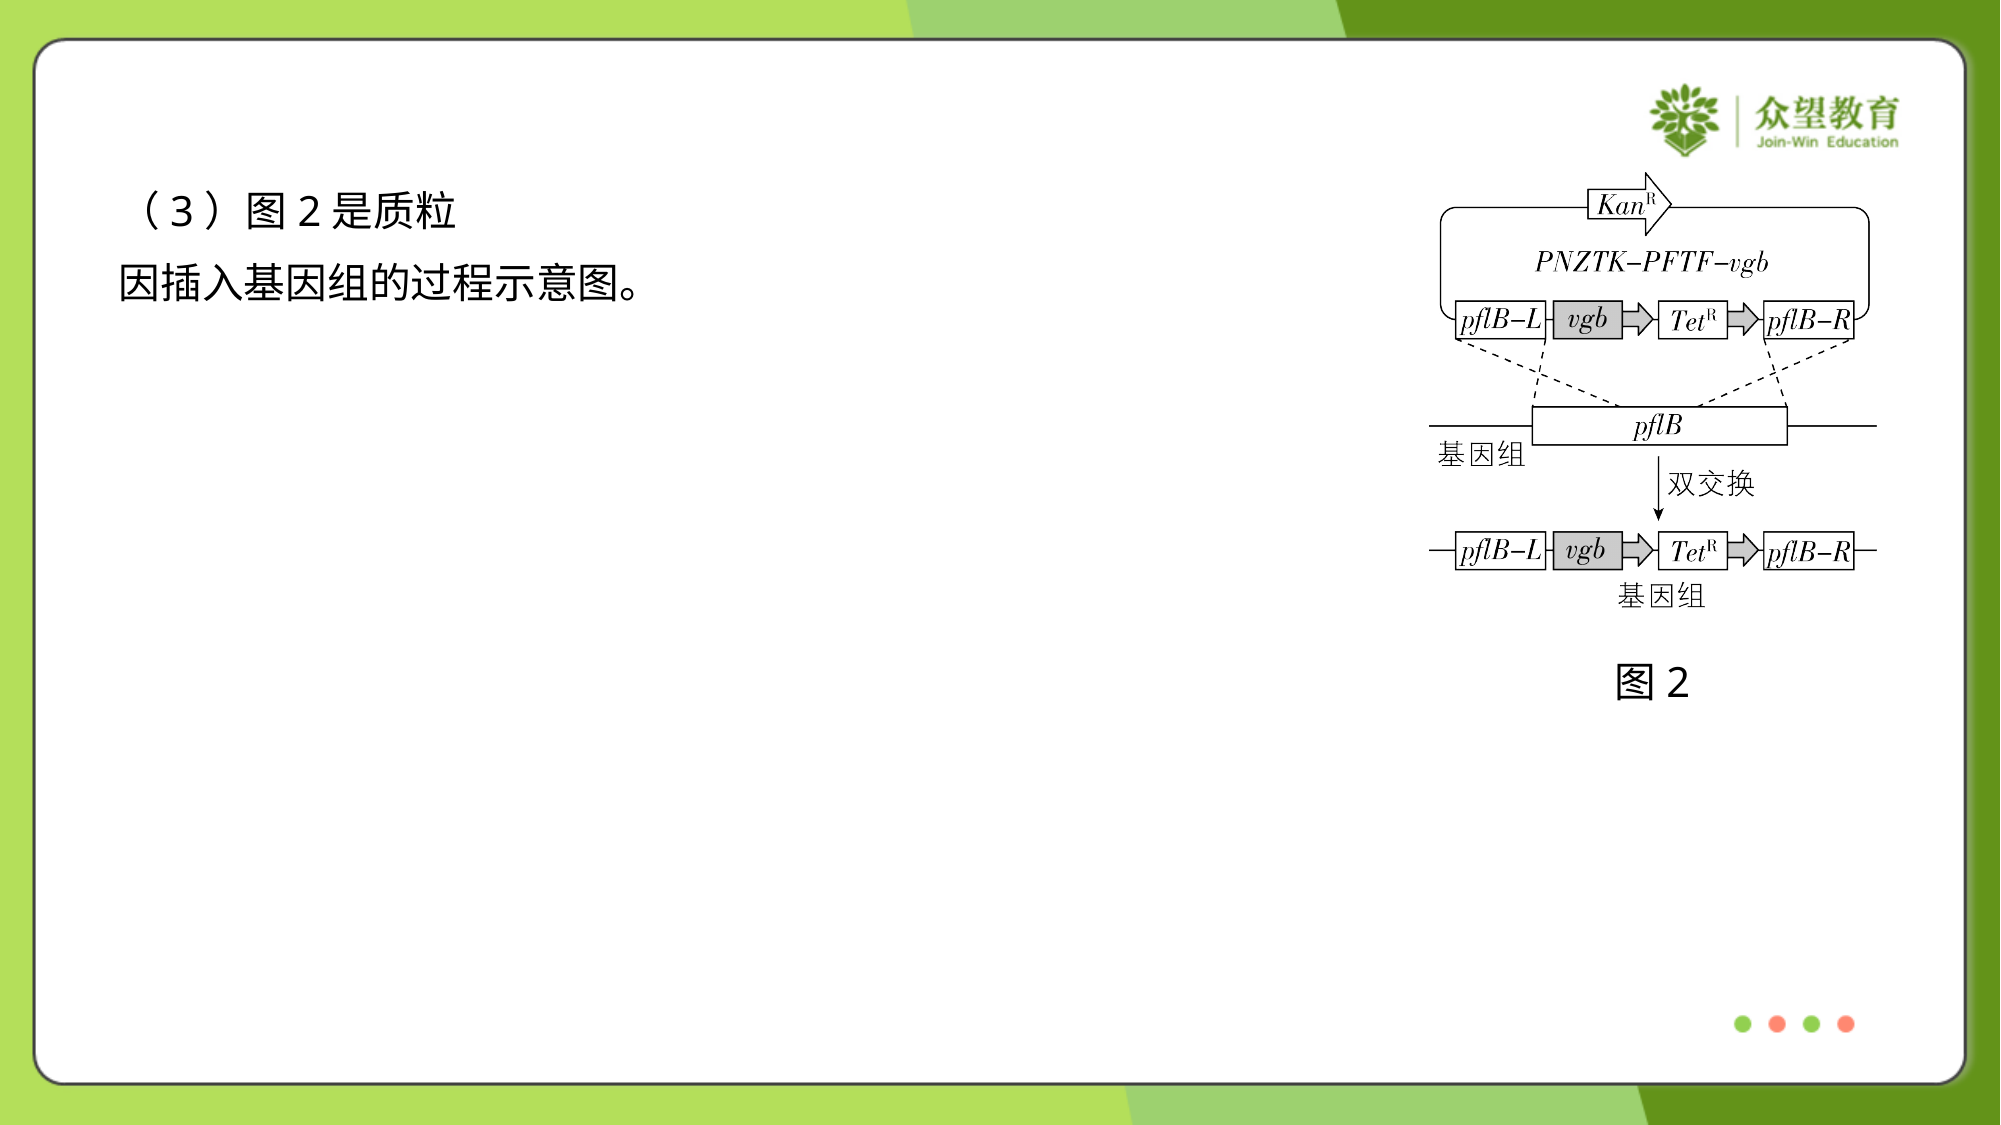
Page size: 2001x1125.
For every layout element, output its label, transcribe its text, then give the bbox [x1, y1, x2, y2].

text_box 图2 [1614, 633, 1691, 767]
picture [0, 0, 2000, 1125]
